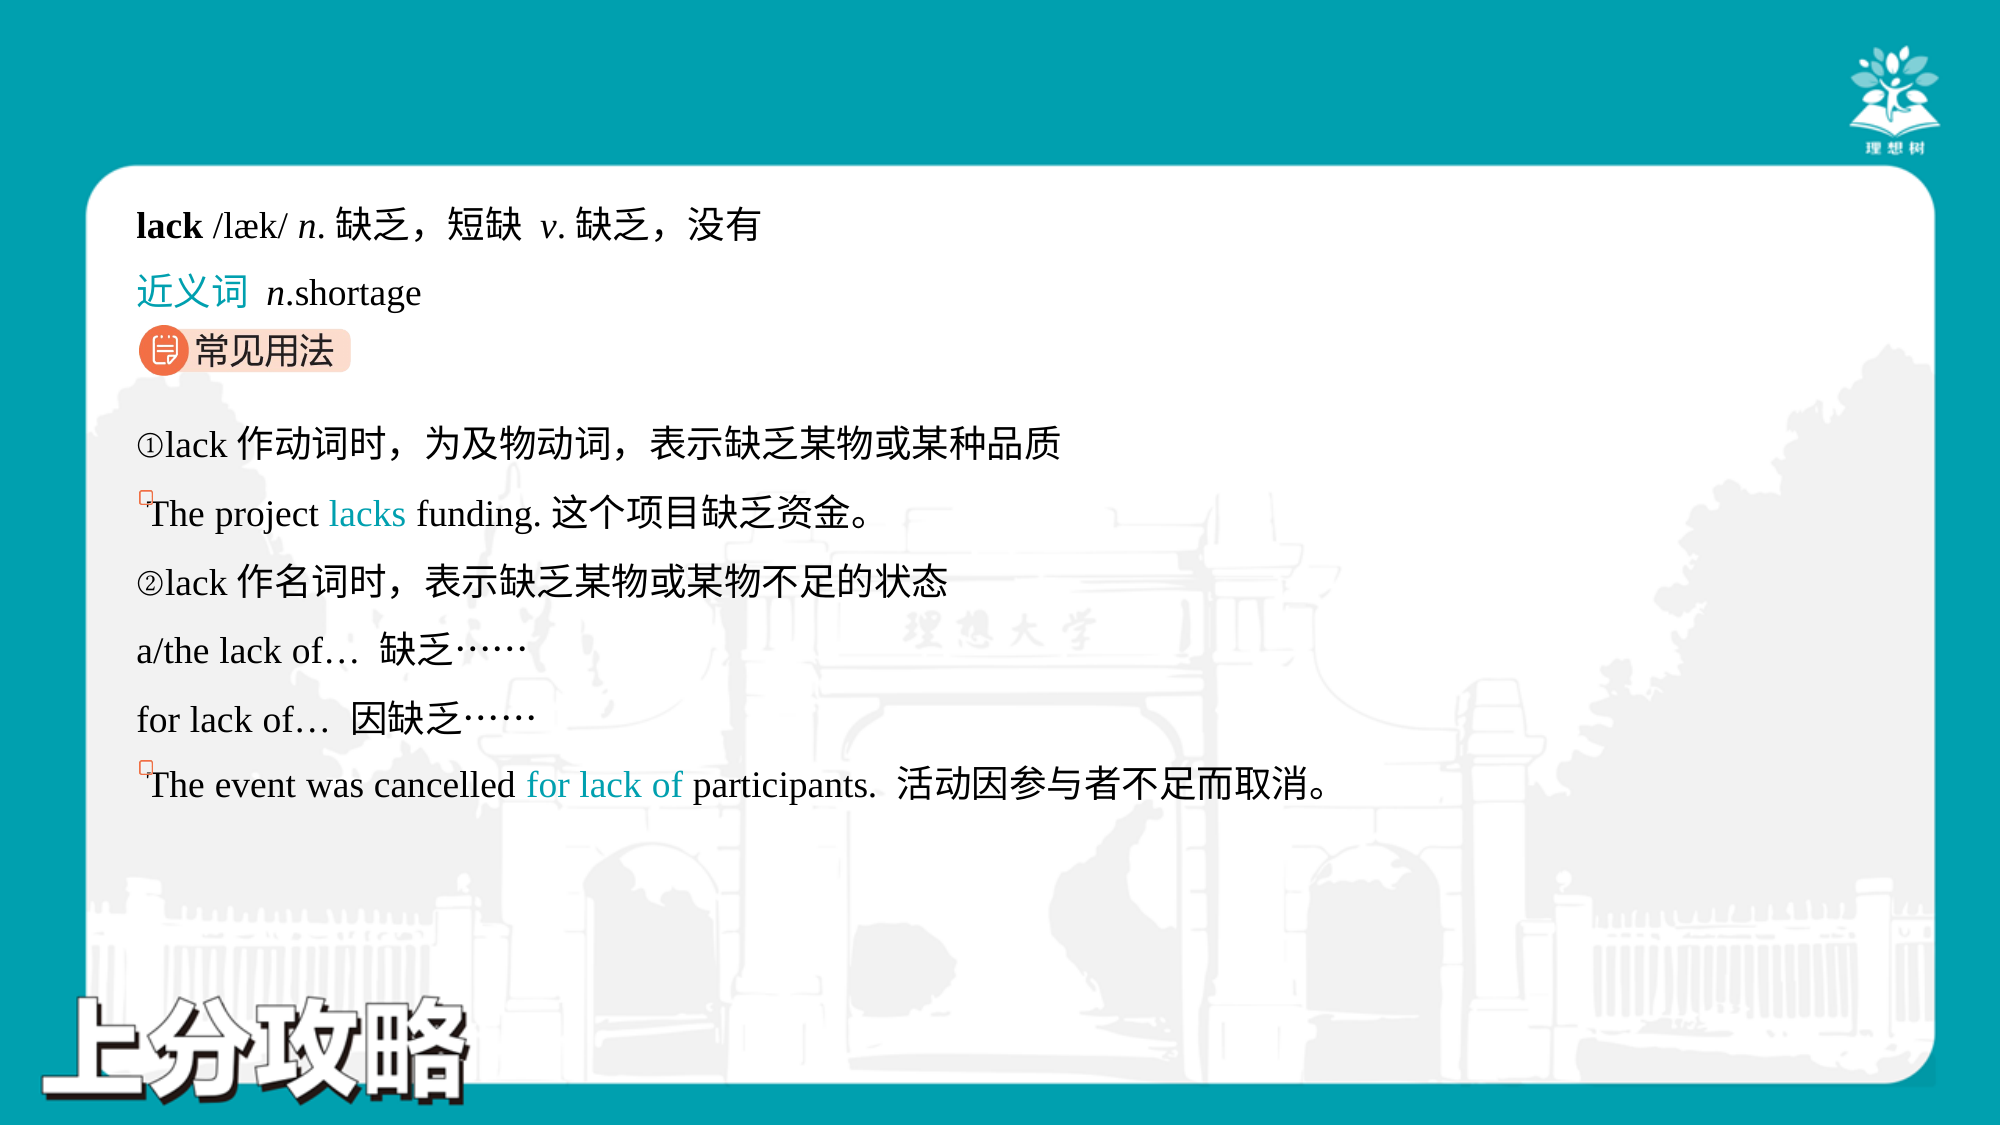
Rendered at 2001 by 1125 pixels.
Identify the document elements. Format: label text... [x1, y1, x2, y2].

text_box ①lack作动词时，为及物动词，表示缺乏某物或某种品质 The project lacks funding.这个项目缺乏资金。 ②lack作名词时，表示缺乏某物或某物不足的状态 a/the lack of… 缺乏…… for lack of… 因缺乏…… The event was cancelled for lack of participants. 活动因参与者不足而取消。#56 [136, 396, 1865, 798]
picture [0, 0, 2000, 1125]
text_box lack /læk/ n.缺乏，短缺 v.缺乏，没有 近义词 n.shortage#49 [136, 177, 1865, 305]
